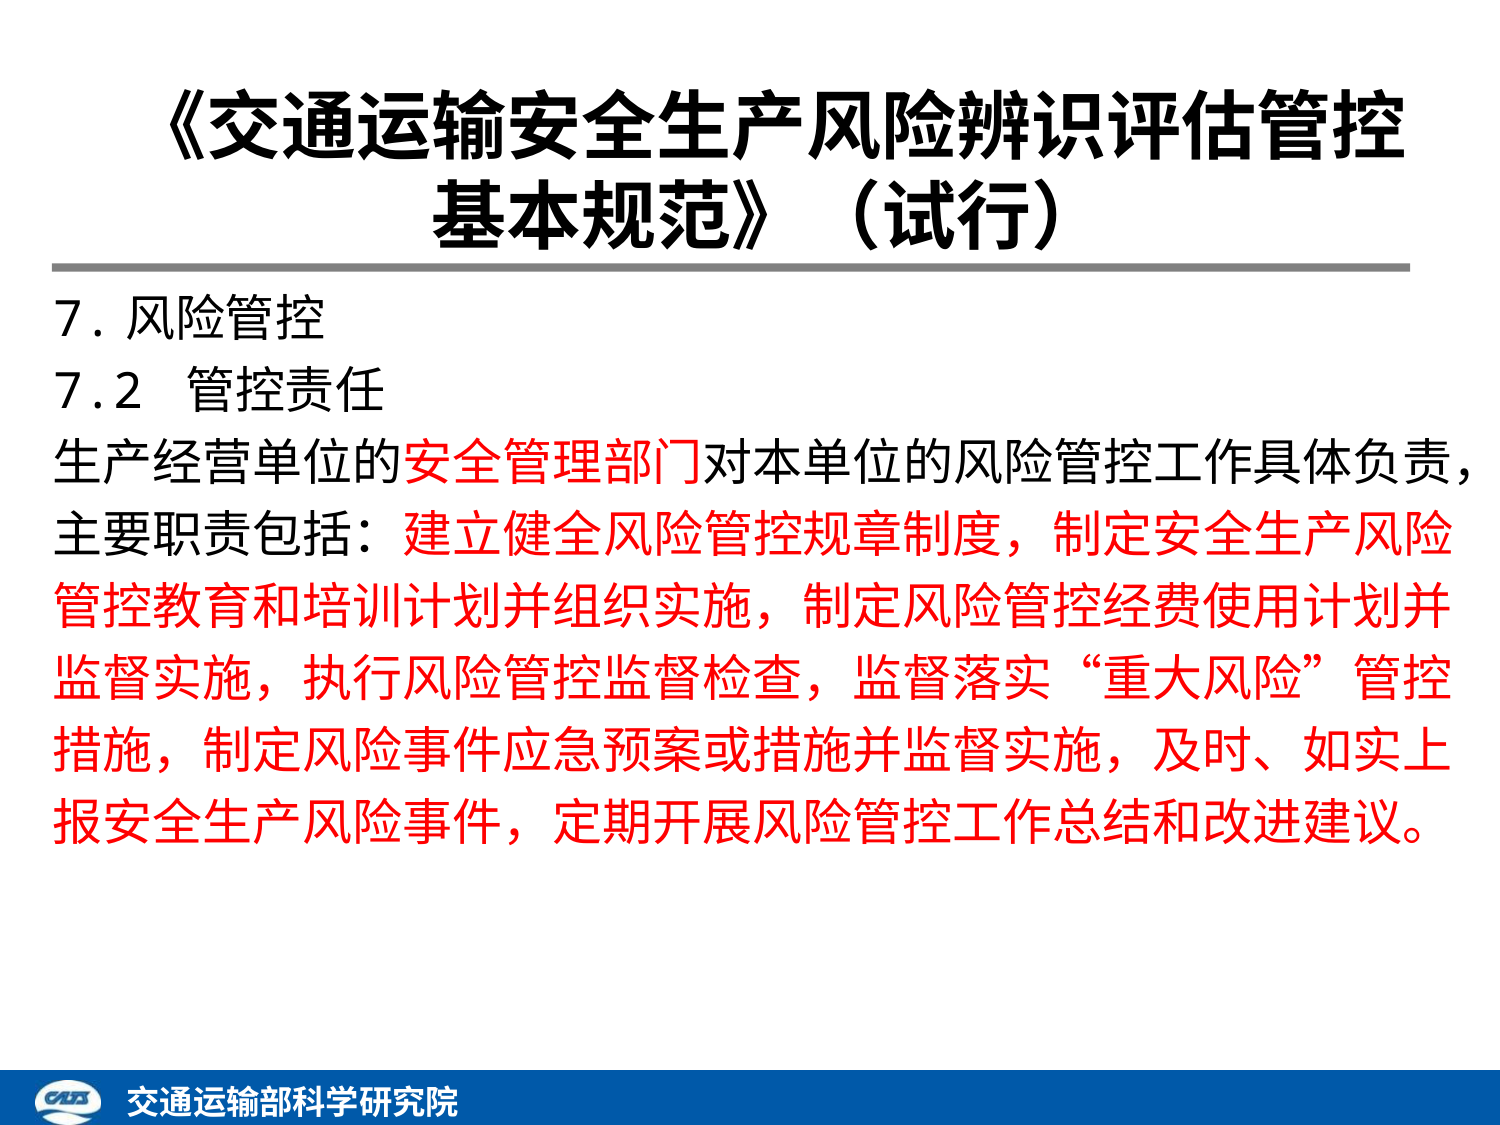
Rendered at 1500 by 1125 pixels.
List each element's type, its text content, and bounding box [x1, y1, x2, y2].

text_box 《交通运输安全生产风险辨识评估管控基本规范》（试行） [89, 70, 1449, 266]
text_box 7.风险管控 7.2 管控责任 生产经营单位的安全管理部门对本单位的风险管控工作具体负责，主要职责包括：建立健全风险管控规章制度，制定安全生产风险管控教育和培训计划并组织实施，制定风险管控经费使用计划并监督实施，执行风险管控监督检查，监督落实“重大风险”管控措施，制定风险事件应急预案或措施并监督实施，及时、如实上报安全生产风险事件，定期开展风险管控工作总结和改进建议。 [38, 267, 1500, 931]
picture [0, 1070, 1500, 1125]
